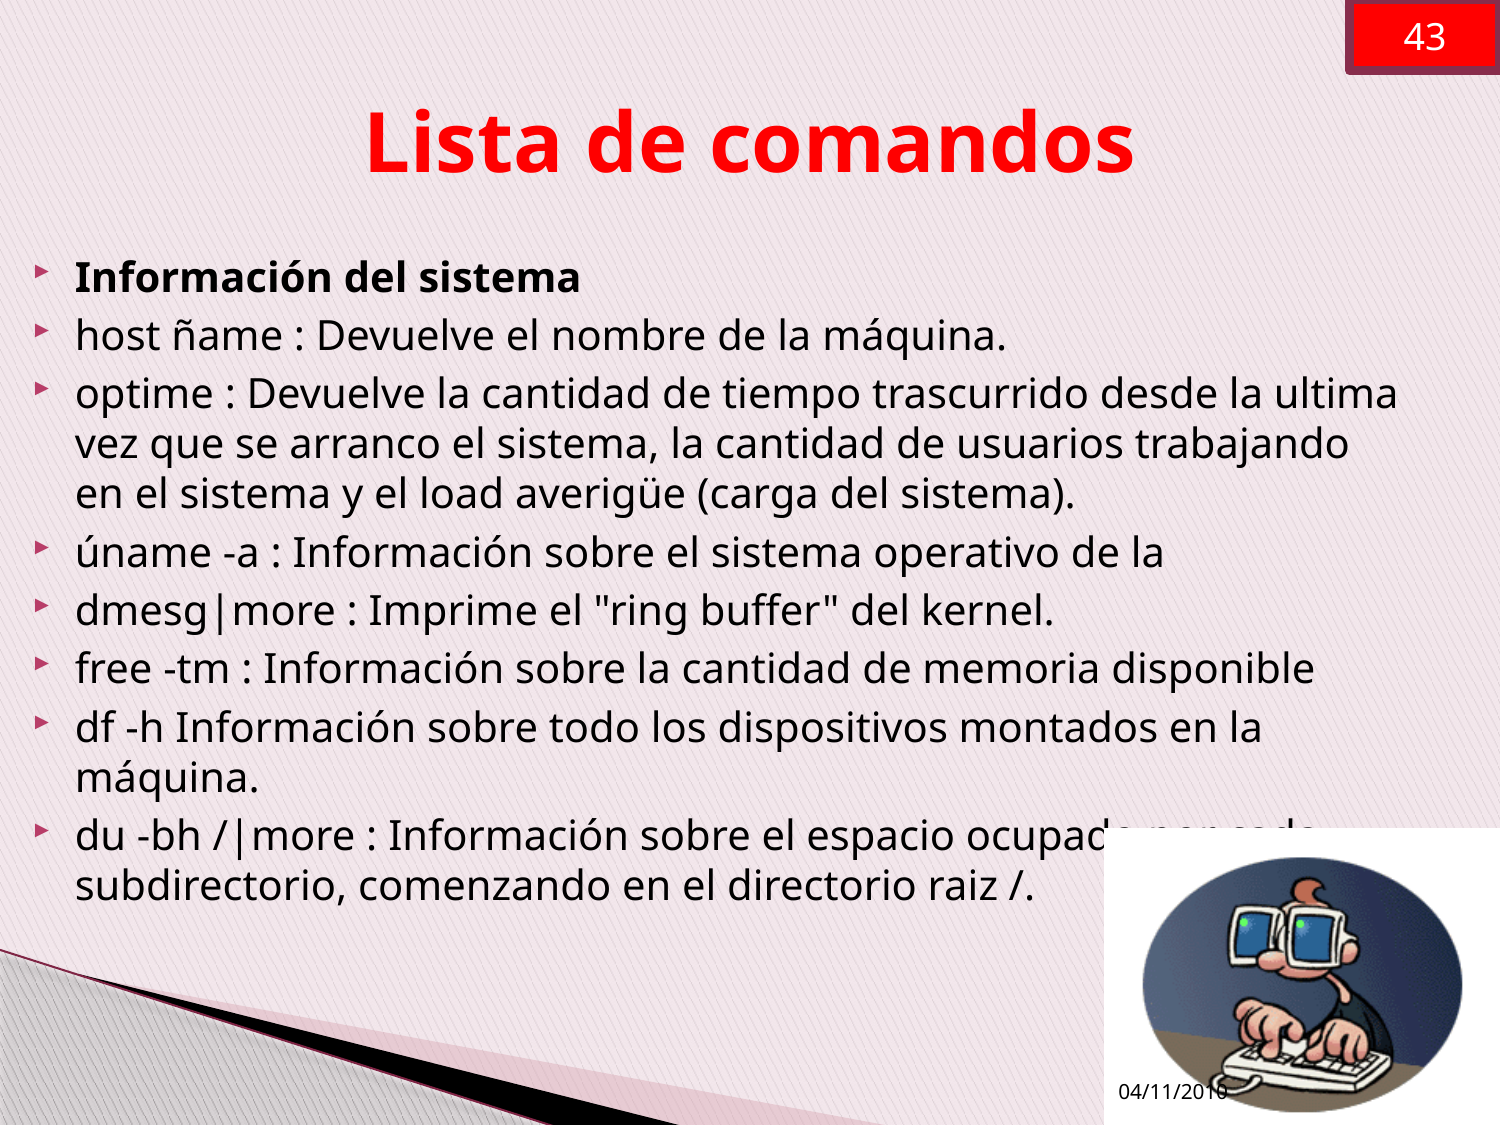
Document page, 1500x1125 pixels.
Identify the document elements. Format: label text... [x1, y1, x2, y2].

list Información del sistema host ñame : Devuelve el nombre de la máquina. optime : Devuelve la cantidad de tiempo trascurrido desde la ultima vez que se arranco el sistema, la cantidad de usuarios trabajando en el sistema y el load averigüe (carga del sistema). úname -a : Información sobre el sistema operativo de la dmesg|more : Imprime el "ring buffer" del kernel. free -tm : Información sobre la cantidad de memoria disponible df -h Información sobre todo los dispositivos montados en la máquina. du -bh /|more : Información sobre el espacio ocupado por cada subdirectorio, comenzando en el directorio raiz /. [0, 243, 1425, 965]
title Lista de comandos [75, 45, 1425, 233]
text_box 43 [1345, 0, 1500, 75]
picture [1104, 827, 1500, 1125]
